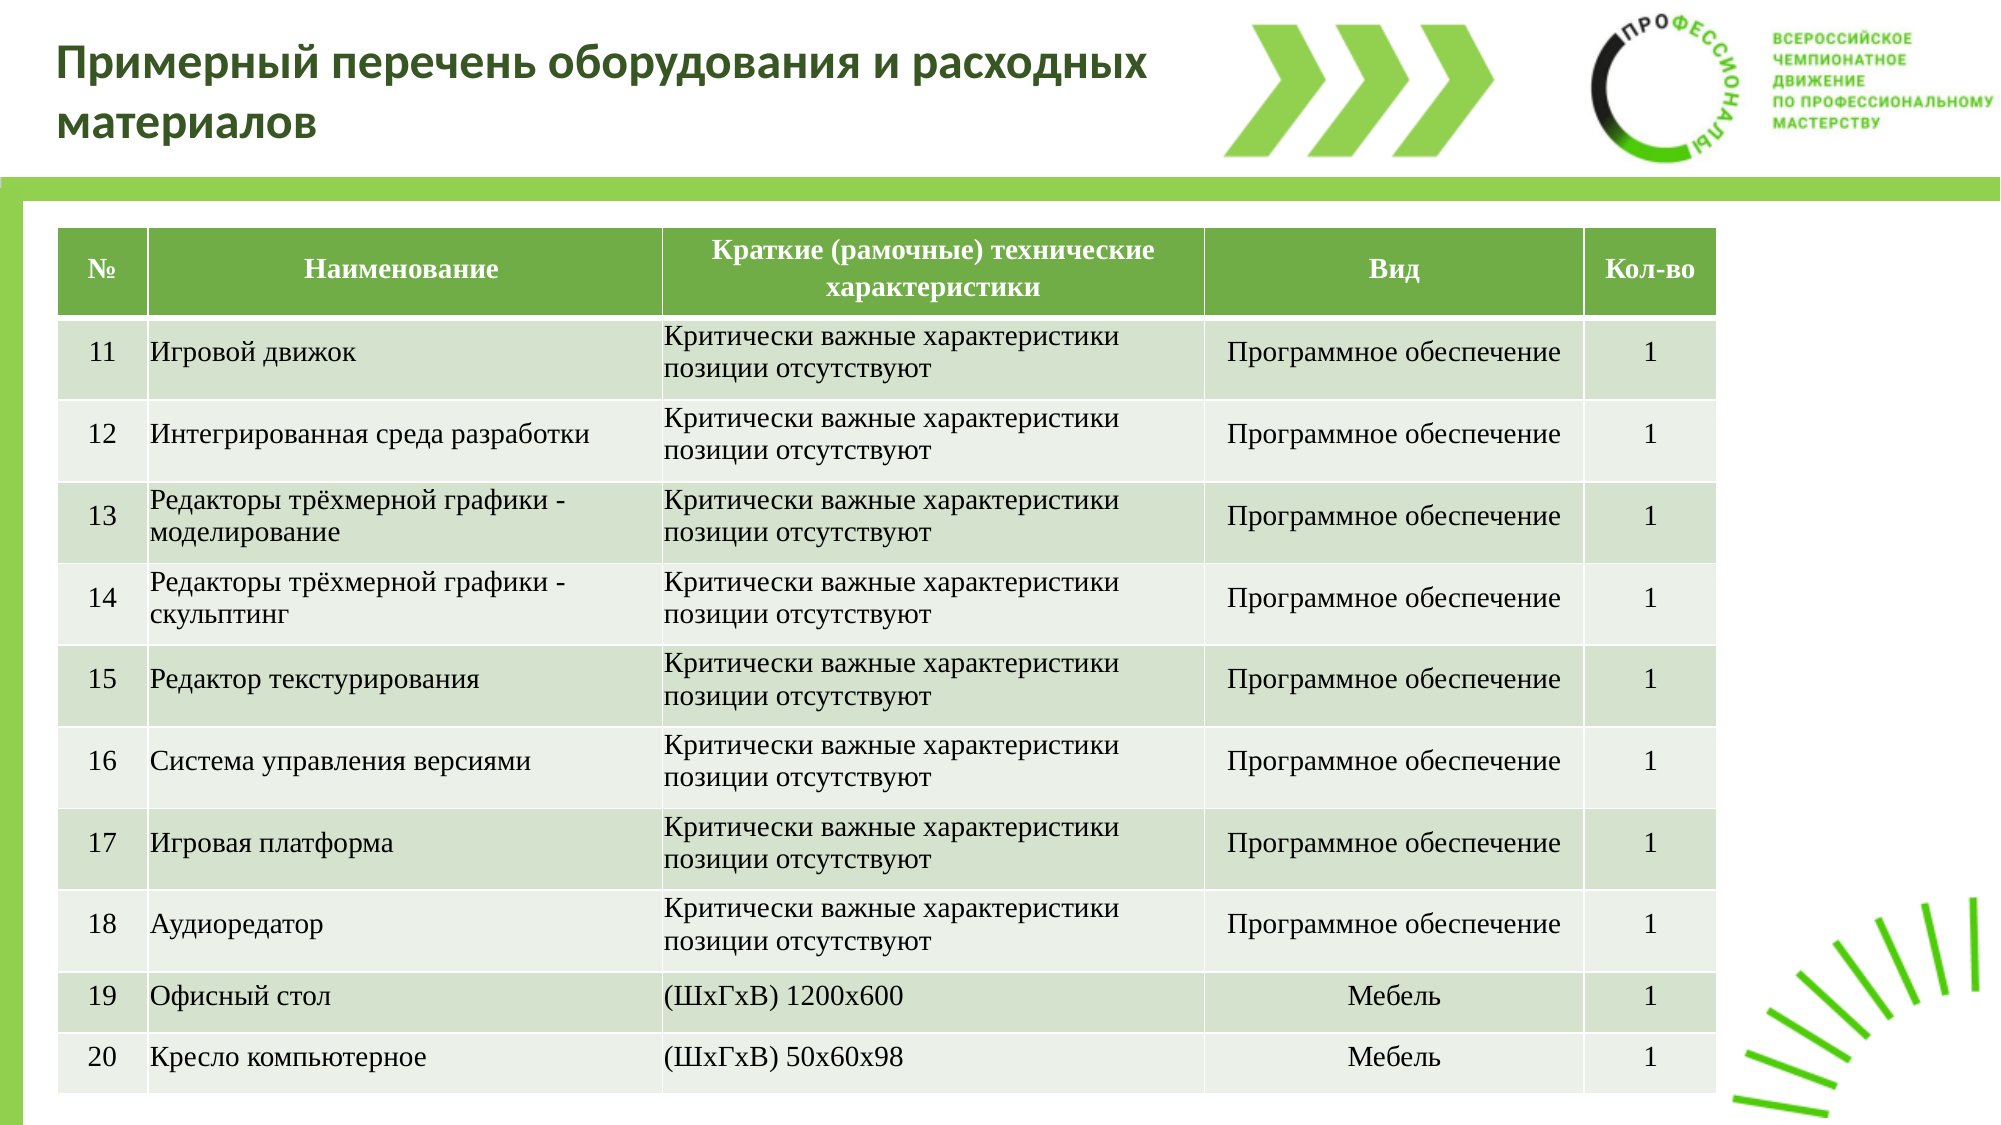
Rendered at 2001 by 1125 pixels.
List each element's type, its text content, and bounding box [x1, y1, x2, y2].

table_cell Игровая платформа [149, 809, 662, 889]
table_cell (ШхГхВ) 1200х600 [663, 973, 1204, 1032]
text_box Примерный перечень оборудования и расходных материалов [40, 22, 1174, 156]
table_cell 1 [1585, 891, 1716, 971]
table_cell Критически важные характеристики позиции отсутствуют [663, 809, 1204, 889]
table_cell Критически важные характеристики позиции отсутствуют [663, 321, 1204, 399]
table_cell Офисный стол [149, 973, 662, 1032]
table_cell Программное обеспечение [1205, 646, 1583, 726]
table_cell Аудиоредатор [149, 891, 662, 971]
table_cell 14 [58, 564, 147, 644]
table_cell Критически важные характеристики позиции отсутствуют [663, 728, 1204, 808]
table_header Кол-во [1585, 228, 1716, 315]
table_cell Программное обеспечение [1205, 321, 1583, 399]
table_cell 18 [58, 891, 147, 971]
table_cell Программное обеспечение [1205, 401, 1583, 481]
picture [0, 177, 2000, 1125]
table_cell 1 [1585, 321, 1716, 399]
table_cell Программное обеспечение [1205, 809, 1583, 889]
table_cell 1 [1585, 973, 1711, 1032]
table_cell 15 [58, 646, 147, 726]
table_cell Критически важные характеристики позиции отсутствуют [663, 401, 1204, 481]
table_cell 17 [58, 809, 147, 889]
table_cell 1 [1585, 483, 1716, 563]
table_cell 16 [58, 728, 147, 808]
table_cell (ШхГхВ) 50x60x98 [663, 1034, 1204, 1093]
table_cell Мебель [1205, 973, 1583, 1032]
table_cell Мебель [1205, 1034, 1583, 1093]
table_cell 19 [58, 973, 147, 1032]
table_cell Интегрированная среда разработки [149, 401, 662, 481]
table_cell Программное обеспечение [1205, 483, 1583, 563]
table_cell Кресло компьютерное [149, 1034, 662, 1093]
table_cell 1 [1585, 646, 1716, 726]
table_cell 12 [58, 401, 147, 481]
table_cell 20 [58, 1034, 147, 1093]
table_cell 1 [1585, 728, 1716, 808]
table_cell 1 [1585, 1034, 1711, 1093]
table_cell Игровой движок [149, 321, 662, 399]
table_cell Критически важные характеристики позиции отсутствуют [663, 891, 1204, 971]
table_cell Программное обеспечение [1205, 891, 1583, 971]
table_cell 1 [1585, 809, 1716, 889]
table_cell 1 [1585, 564, 1716, 644]
table_cell Система управления версиями [149, 728, 662, 808]
table_cell Программное обеспечение [1205, 728, 1583, 808]
table_cell Критически важные характеристики позиции отсутствуют [663, 646, 1204, 726]
picture [1716, 893, 2000, 1118]
table_cell Редактор текстурирования [149, 646, 662, 726]
table_cell Критически важные характеристики позиции отсутствуют [663, 564, 1204, 644]
table_cell 13 [58, 483, 147, 563]
table_header Вид [1205, 228, 1583, 315]
table_cell 11 [58, 321, 147, 399]
table_header Наименование [149, 228, 662, 315]
table_cell Критически важные характеристики позиции отсутствуют [663, 483, 1204, 563]
table_header № [58, 228, 147, 315]
table_cell Редакторы трёхмерной графики - моделирование [149, 483, 662, 563]
table_header Краткие (рамочные) технические характеристики [663, 228, 1204, 315]
table_cell Редакторы трёхмерной графики - скульптинг [149, 564, 662, 644]
table_cell 1 [1585, 401, 1716, 481]
picture [1210, 11, 2000, 167]
table_cell Программное обеспечение [1205, 564, 1583, 644]
